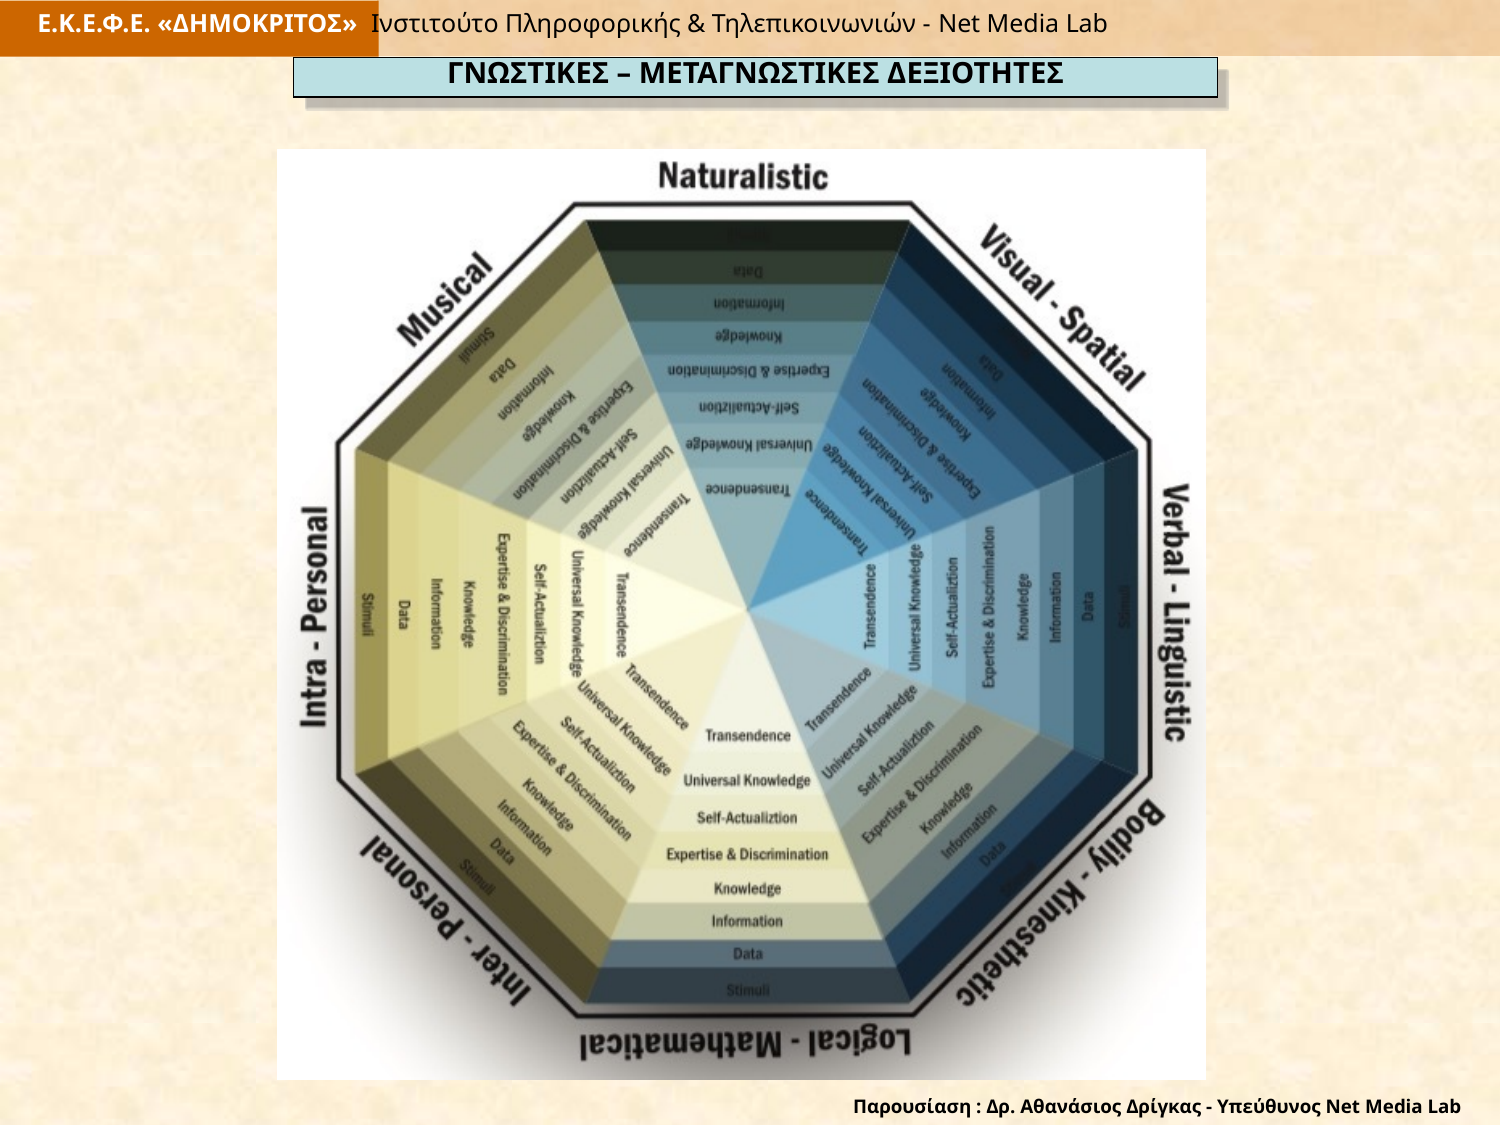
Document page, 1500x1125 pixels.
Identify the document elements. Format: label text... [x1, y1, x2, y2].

text_box Παρουσίαση : Δρ. Αθανάσιος Δρίγκας - Υπεύθυνος Net Media Lab [838, 1087, 1500, 1125]
text_box [0, 0, 377, 57]
text_box Ε.Κ.Ε.Φ.Ε. «ΔΗΜΟΚΡΙΤΟΣ» Ινστιτούτο Πληροφορικής & Τηλεπικοινωνιών - Net Media Lab [22, 0, 1364, 45]
text_box ΓΝΩΣΤΙΚΕΣ – ΜΕΤΑΓΝΩΣΤΙΚΕΣ ΔΕΞΙΟΤΗΤΕΣ [274, 47, 1237, 98]
picture [0, 56, 1500, 1125]
text_box [377, 0, 1500, 56]
